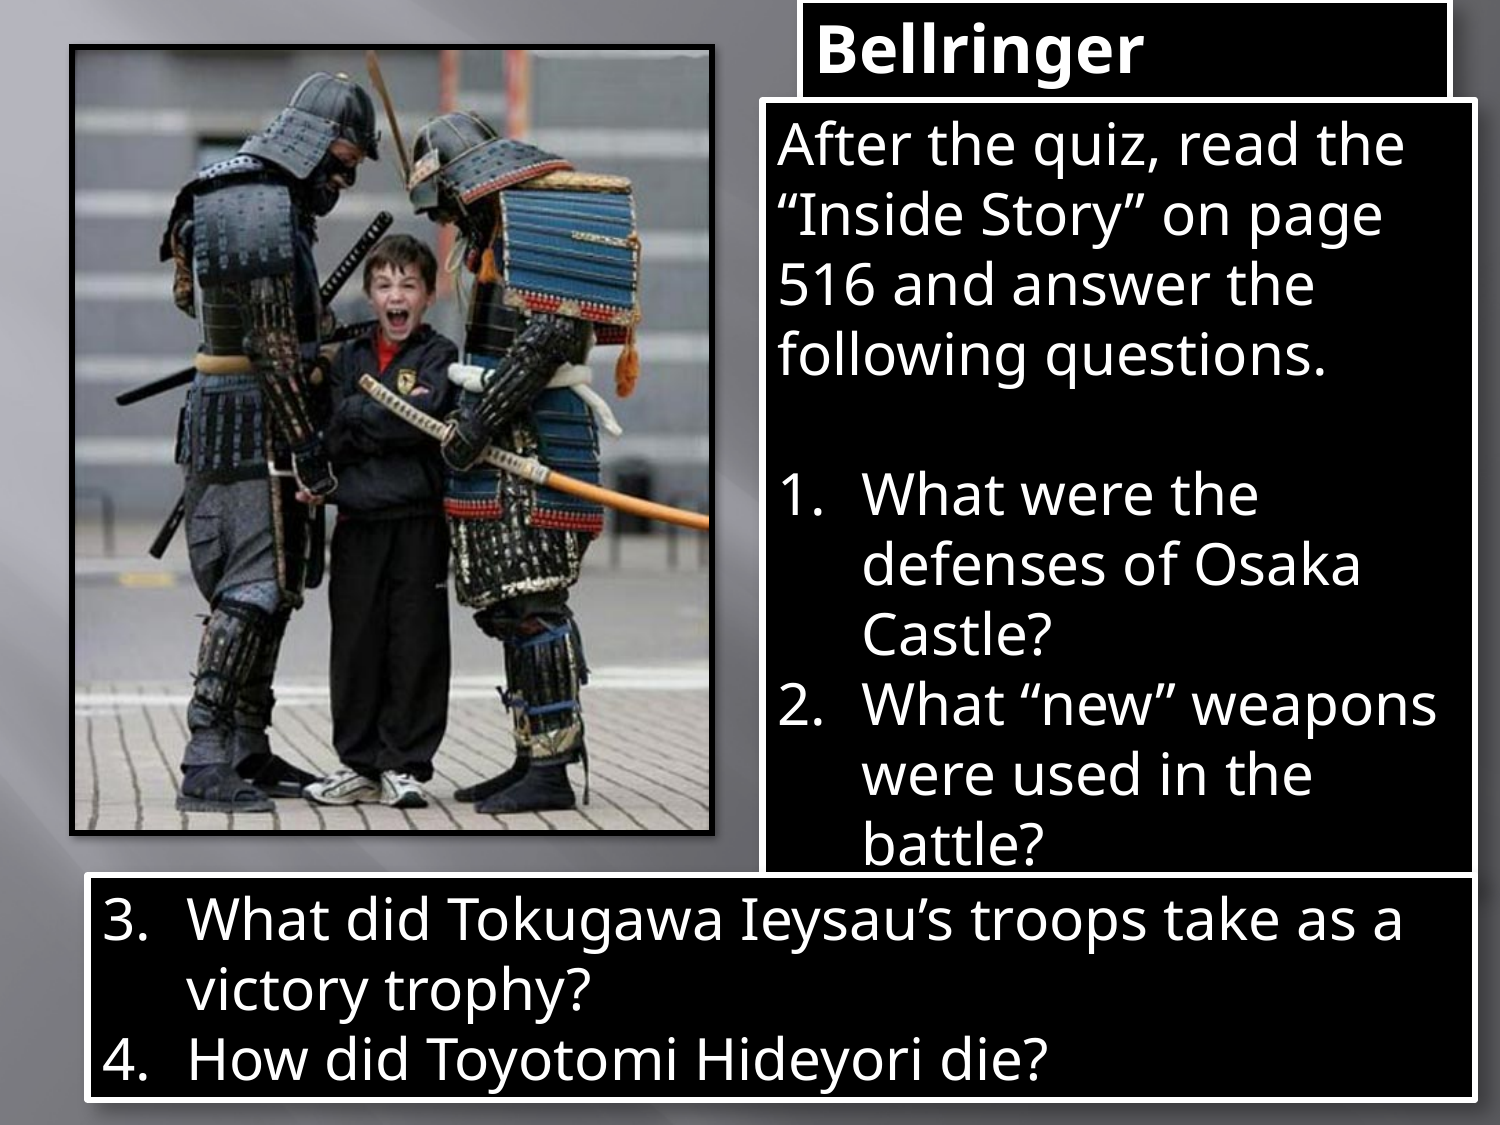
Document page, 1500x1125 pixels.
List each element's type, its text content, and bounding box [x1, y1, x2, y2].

text_box After the quiz, read the “Inside Story” on page 516 and answer the following questions. What were the defenses of Osaka Castle? What “new” weapons were used in the battle? [759, 97, 1478, 871]
picture [74, 49, 709, 830]
text_box Bellringer 5/15/2012 [797, 0, 1453, 95]
text_box What did Tokugawa Ieysau’s troops take as a victory trophy? How did Toyotomi Hideyori die? [84, 872, 1478, 1103]
